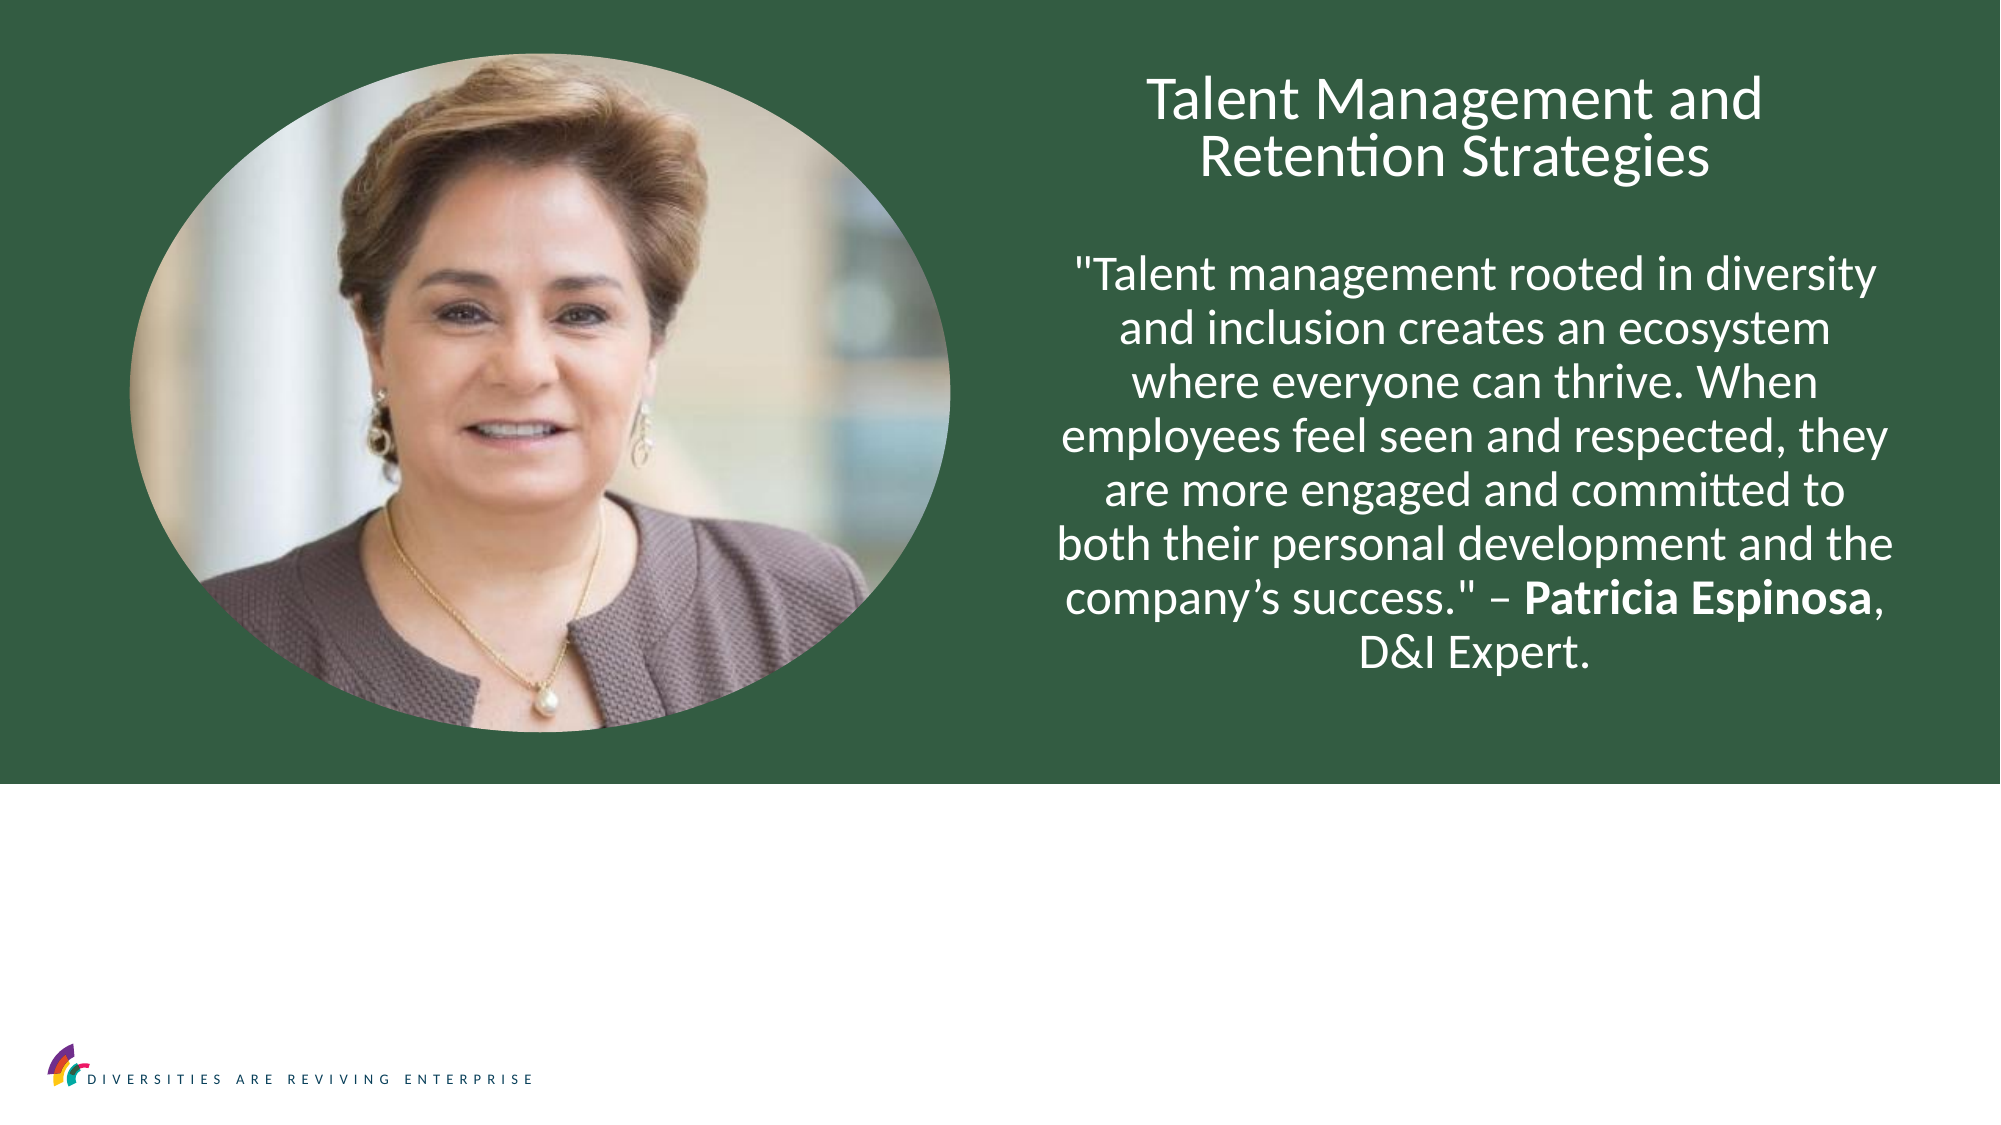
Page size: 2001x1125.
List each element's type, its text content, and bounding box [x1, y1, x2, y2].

picture [129, 53, 951, 733]
list Talent Management and Retention Strategies [1041, 53, 1871, 209]
list "Talent management rooted in diversity and inclusion creates an ecosystem where everyone can thrive. When employees feel seen and respected, they are more engaged and committed to both their personal development and the company’s success." – Patricia Espinosa, D&I Expert. [1041, 239, 1910, 754]
